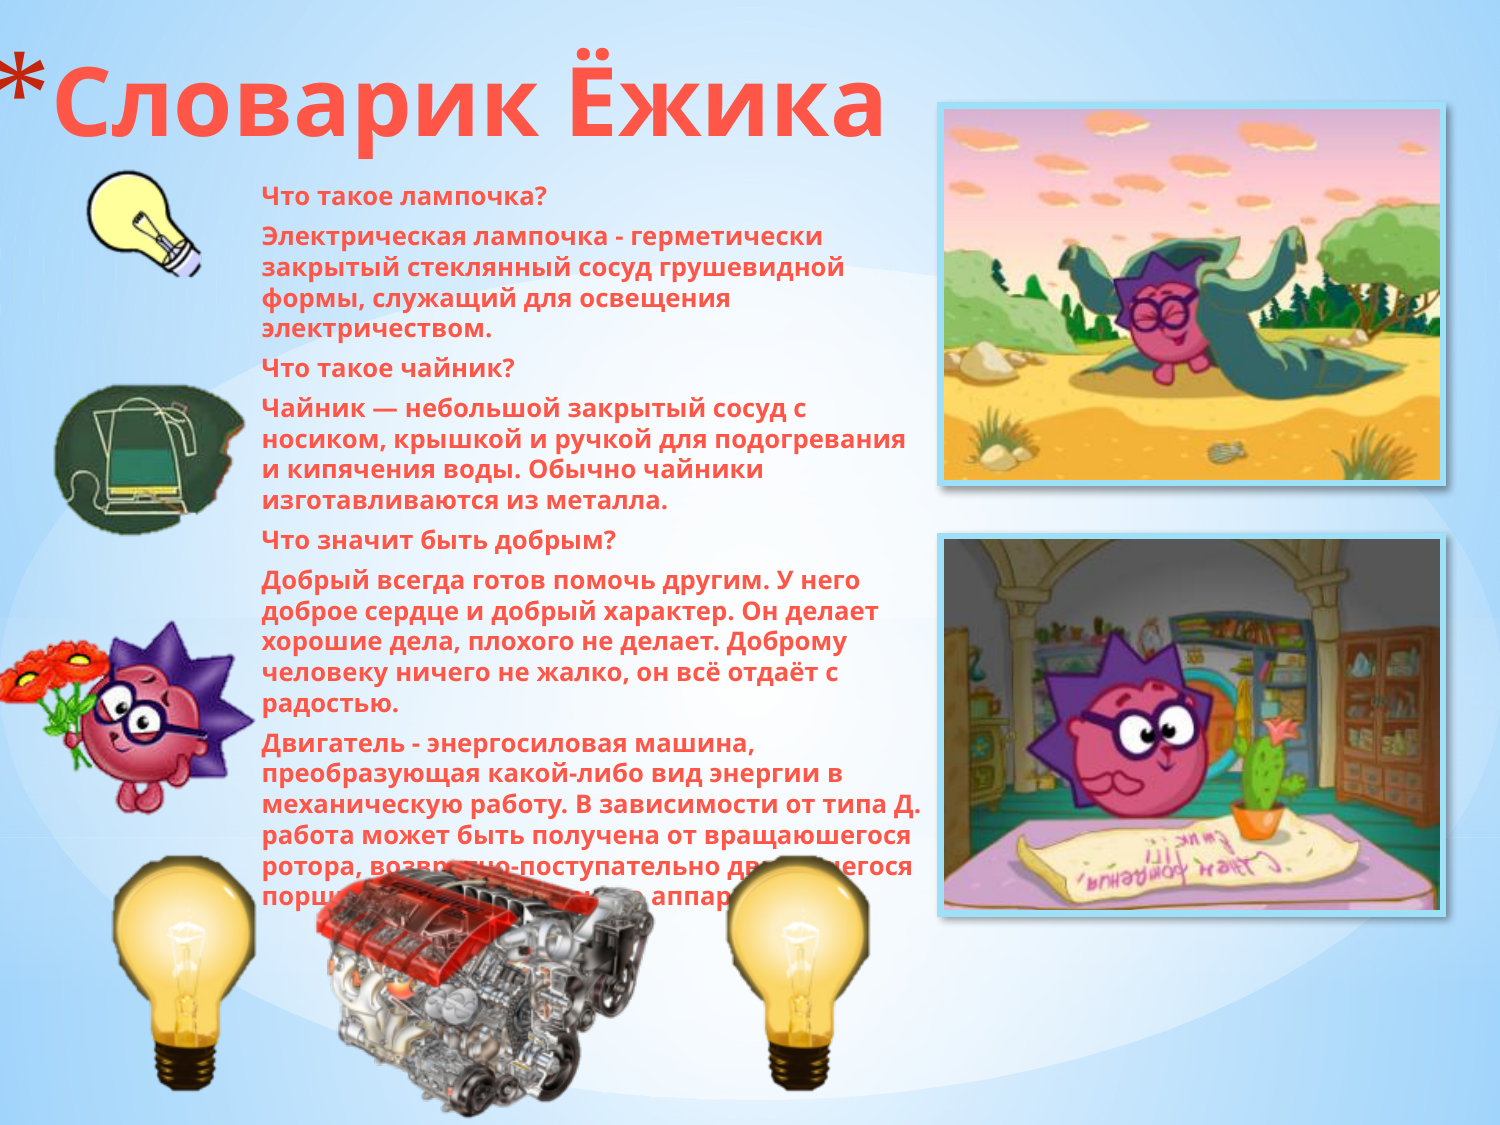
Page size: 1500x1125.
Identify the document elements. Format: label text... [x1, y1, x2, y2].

picture [0, 362, 1440, 1125]
title Словарик Ёжика [0, 32, 903, 185]
picture [50, 136, 205, 282]
picture [943, 108, 1440, 481]
list Что такое лампочка? Электрическая лампочка - герметически закрытый стеклянный сосуд грушевидной формы, служащий для освещения электричеством. Что такое чайник? Чайник — небольшой закрытый сосуд с носиком, крышкой и ручкой для подогревания и кипячения воды. Обычно чайники изготавливаются из металла. Что значит быть добрым? Добрый всегда готов помочь другим. У него доброе сердце и добрый характер. Он делает хорошие дела, плохого не делает. Доброму человеку ничего не жалко, он всё отдаёт с радостью. Двигатель - энергосиловая машина, преобразующая какой-либо вид энергии в механическую работу. В зависимости от типа Д. работа может быть получена от вращаюшегося ротора, возвратно-поступательно движущегося поршня или от реактивного аппарата. [246, 172, 944, 847]
